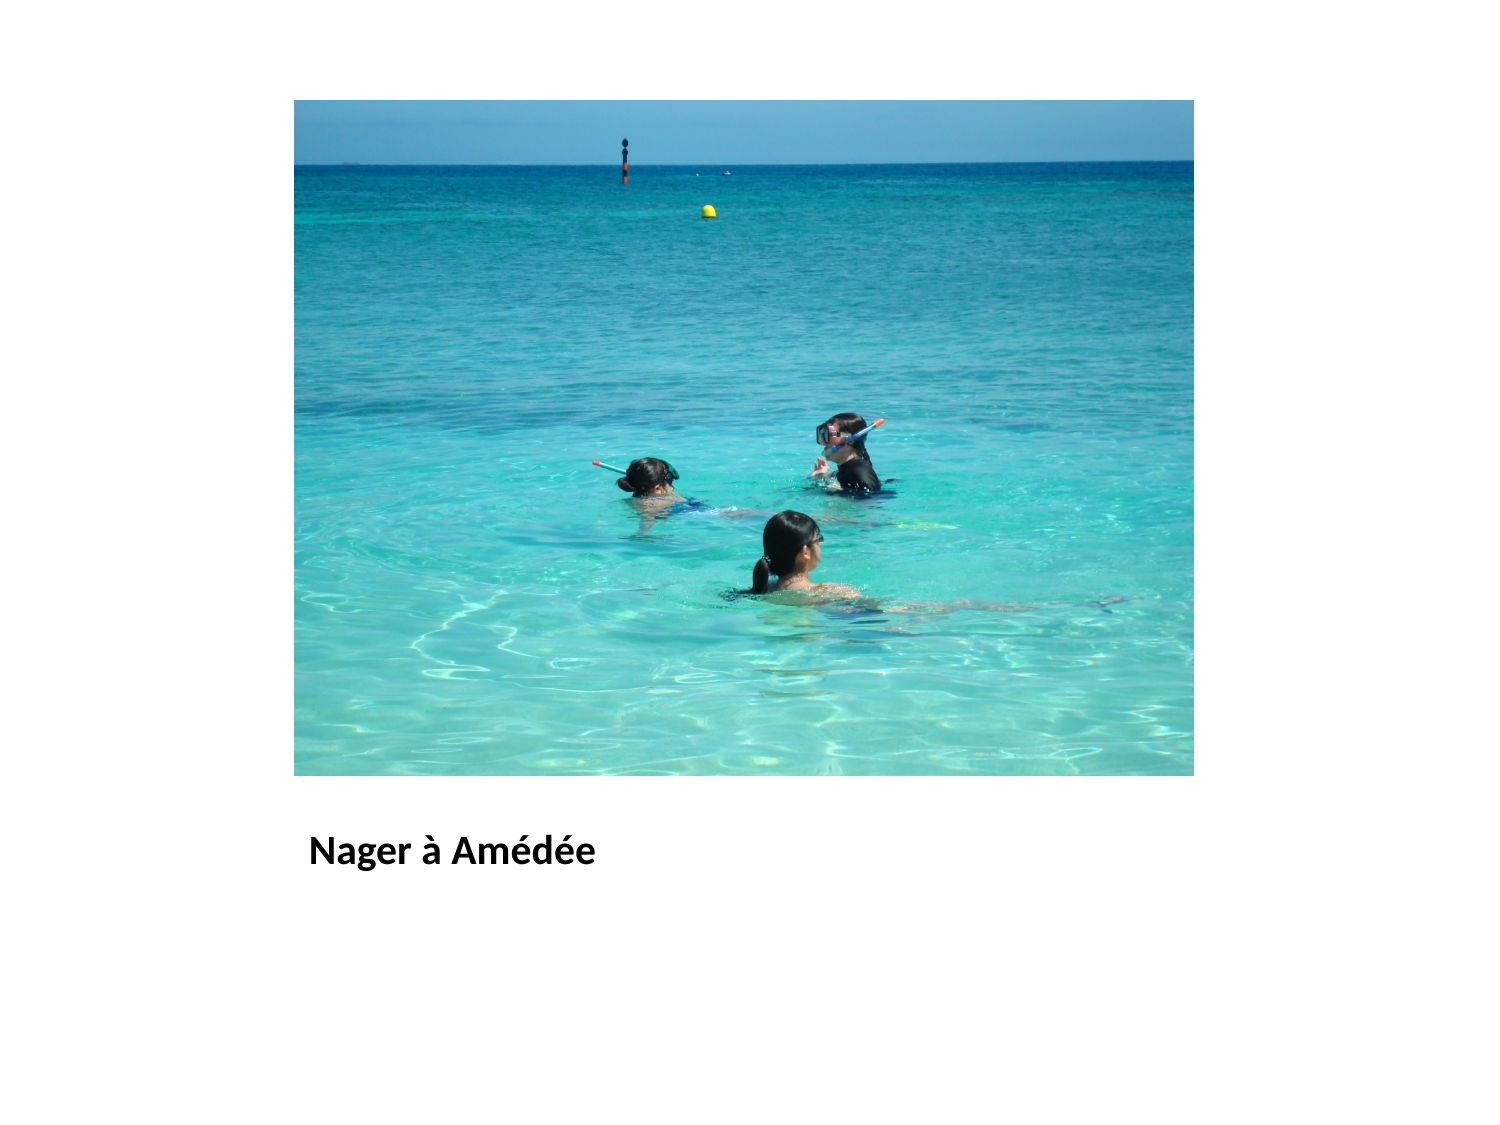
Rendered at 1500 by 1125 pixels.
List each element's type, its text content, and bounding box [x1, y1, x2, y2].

picture [556, 196, 566, 202]
picture [959, 181, 972, 186]
picture [293, 181, 1195, 776]
picture [896, 180, 921, 185]
picture [293, 100, 1195, 186]
title Nager à Amédée [294, 787, 1194, 881]
picture [926, 179, 942, 183]
